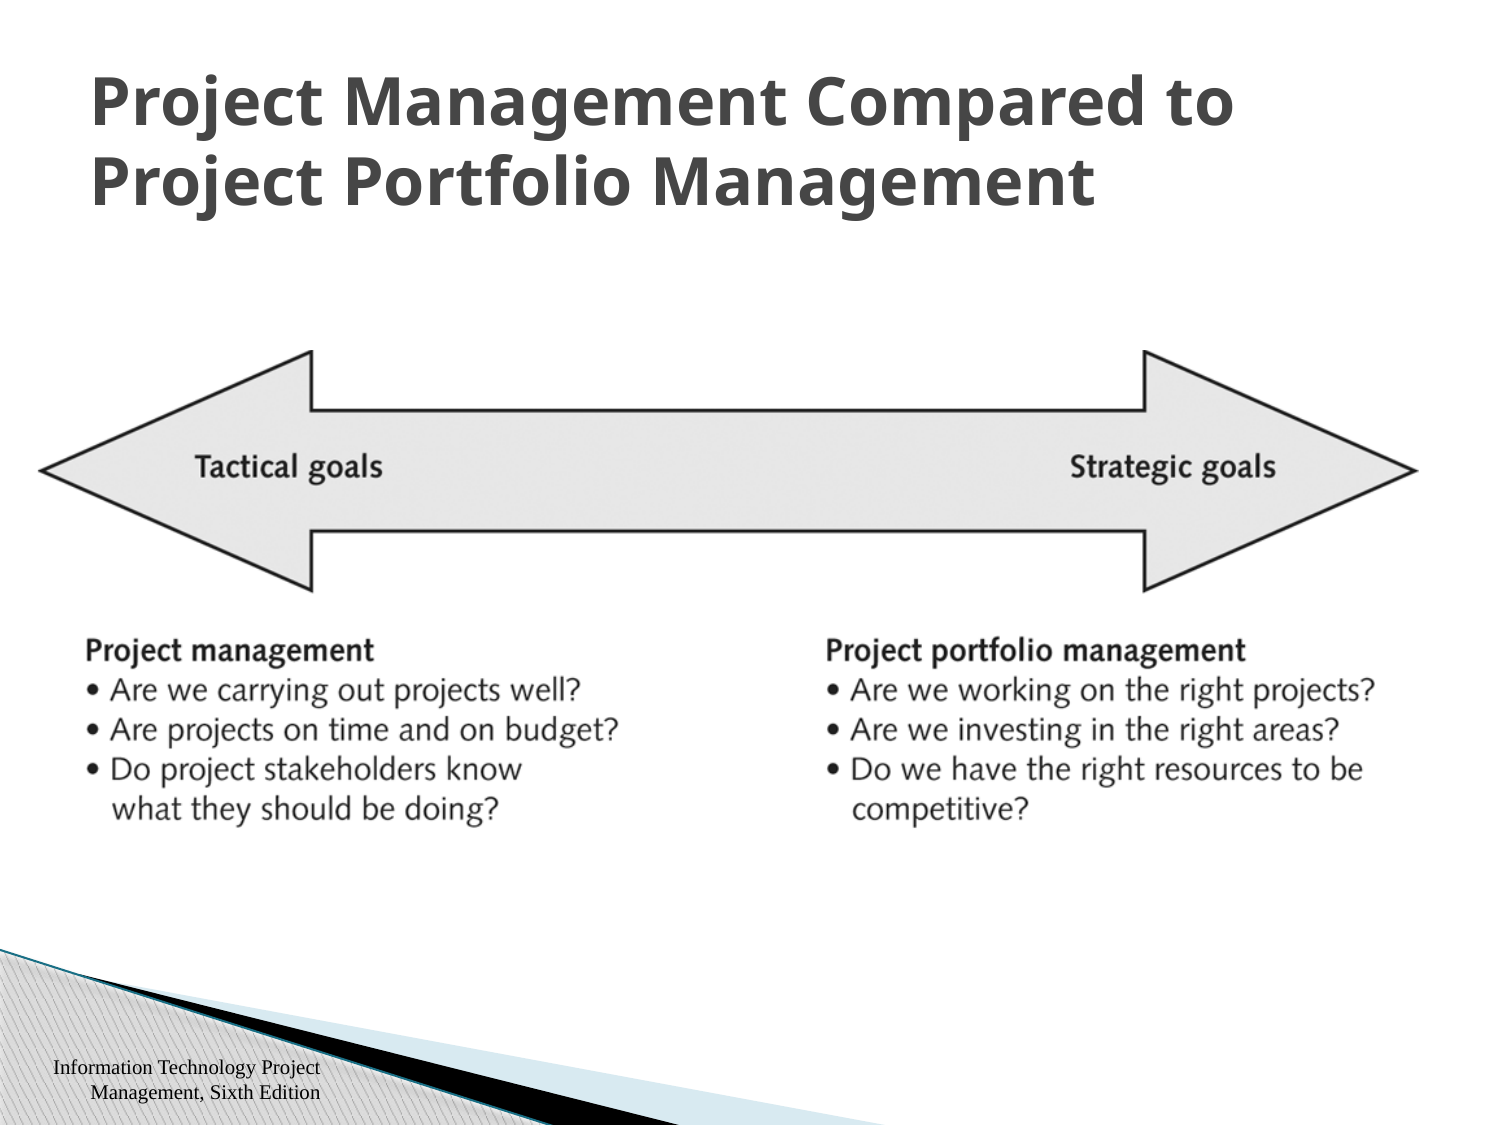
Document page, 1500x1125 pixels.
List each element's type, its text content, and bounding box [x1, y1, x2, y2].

picture [37, 349, 1420, 851]
title Project Management Compared to Project Portfolio Management [75, 45, 1425, 233]
footer Information Technology Project Management, Sixth Edition [0, 1051, 336, 1112]
